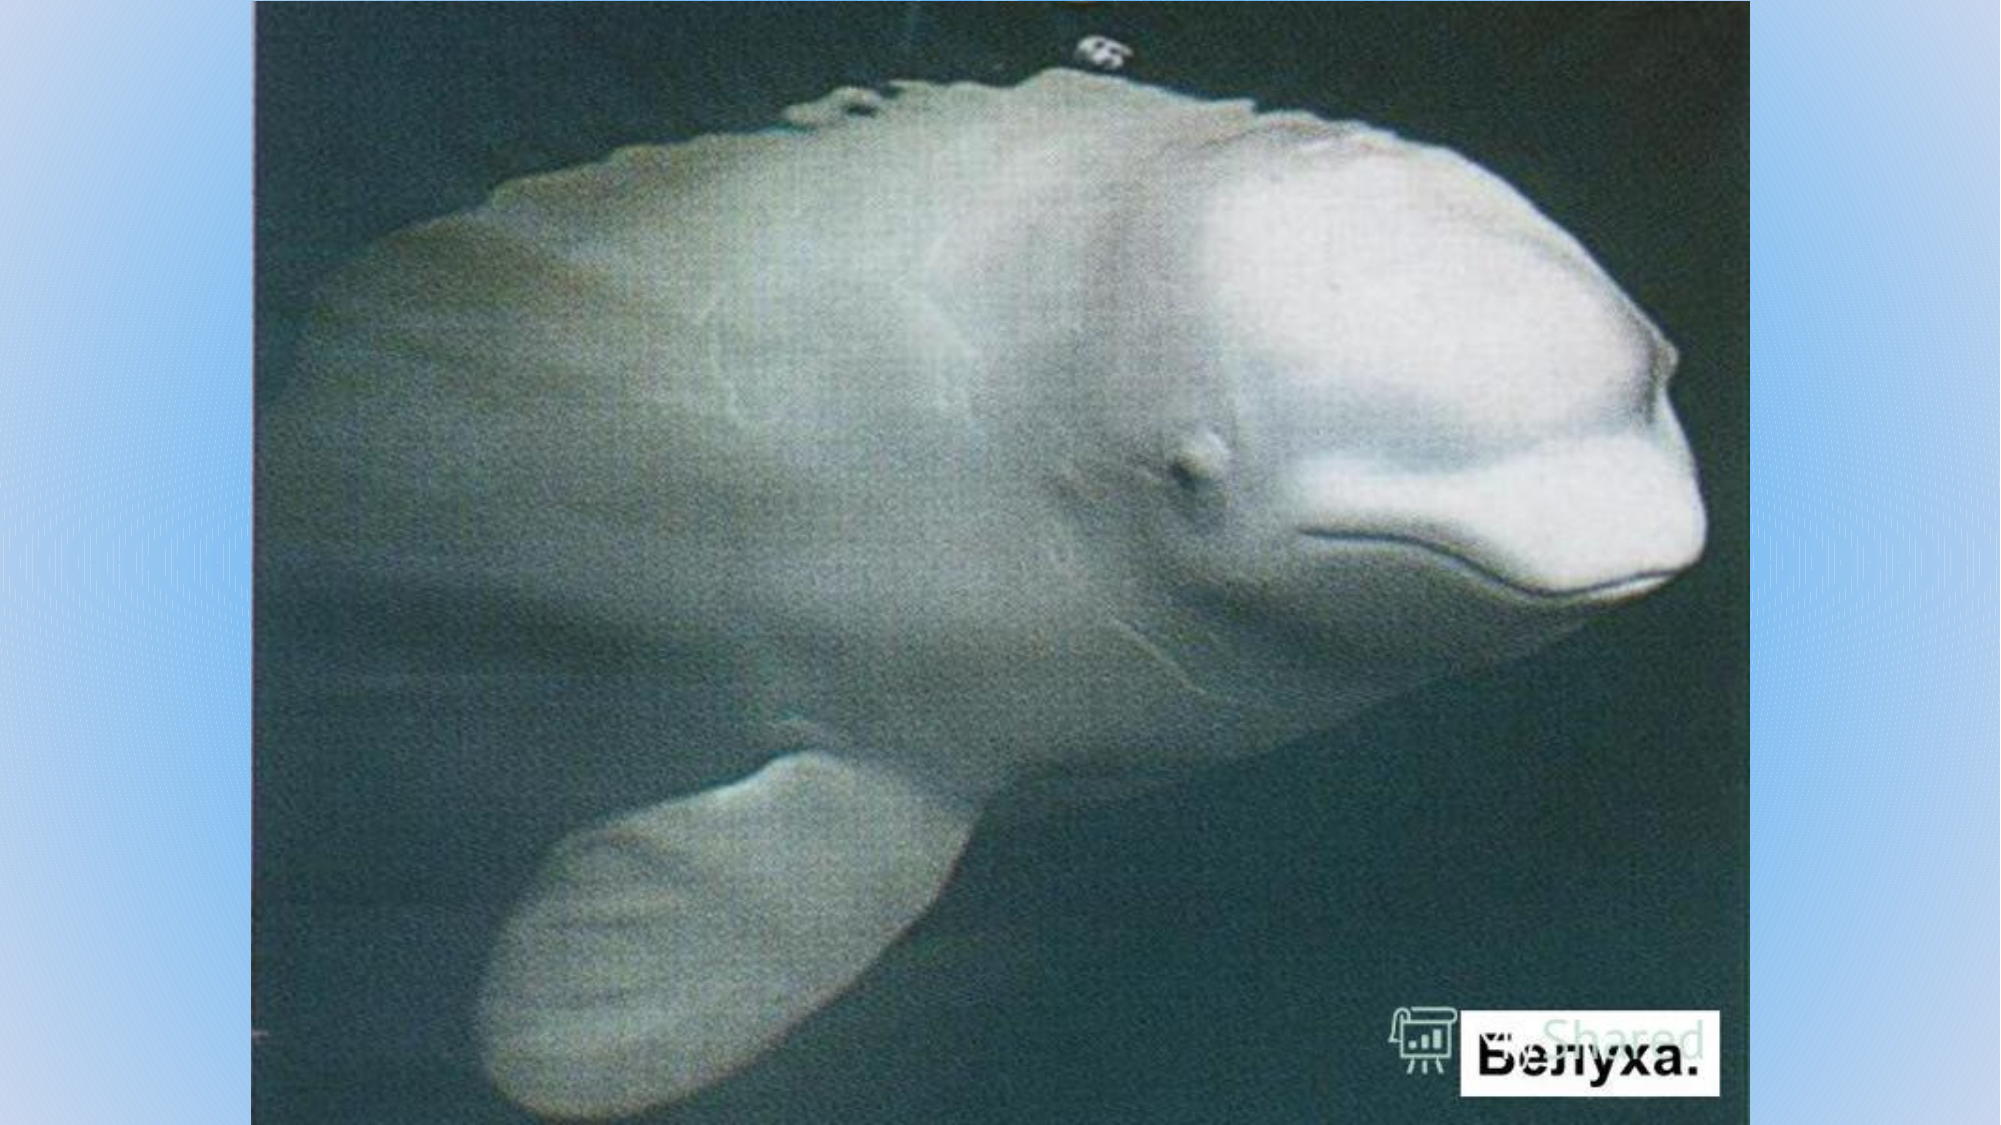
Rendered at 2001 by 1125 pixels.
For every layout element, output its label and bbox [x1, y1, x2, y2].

picture [251, 1, 1750, 1125]
